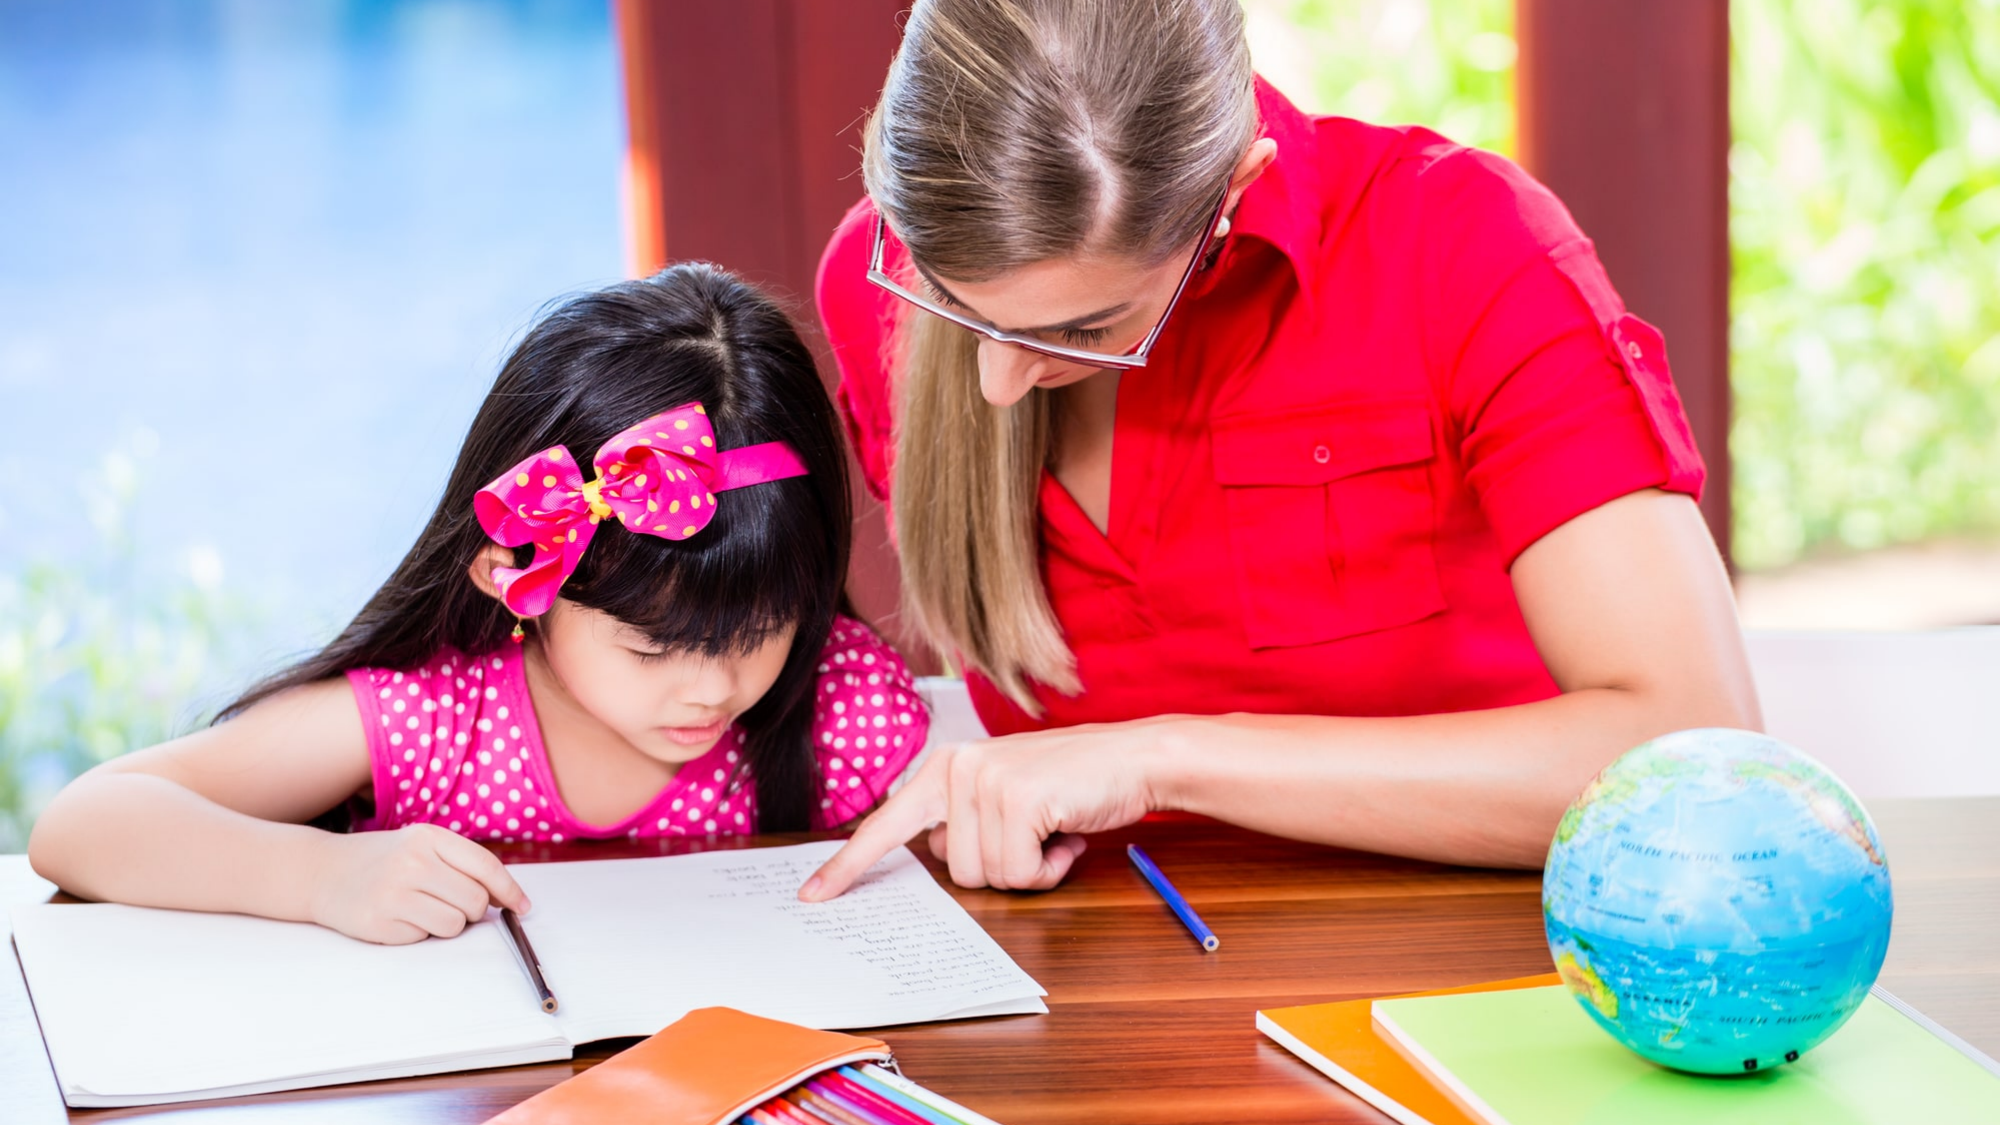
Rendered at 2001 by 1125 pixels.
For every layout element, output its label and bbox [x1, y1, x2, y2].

list [0, 0, 2000, 1125]
